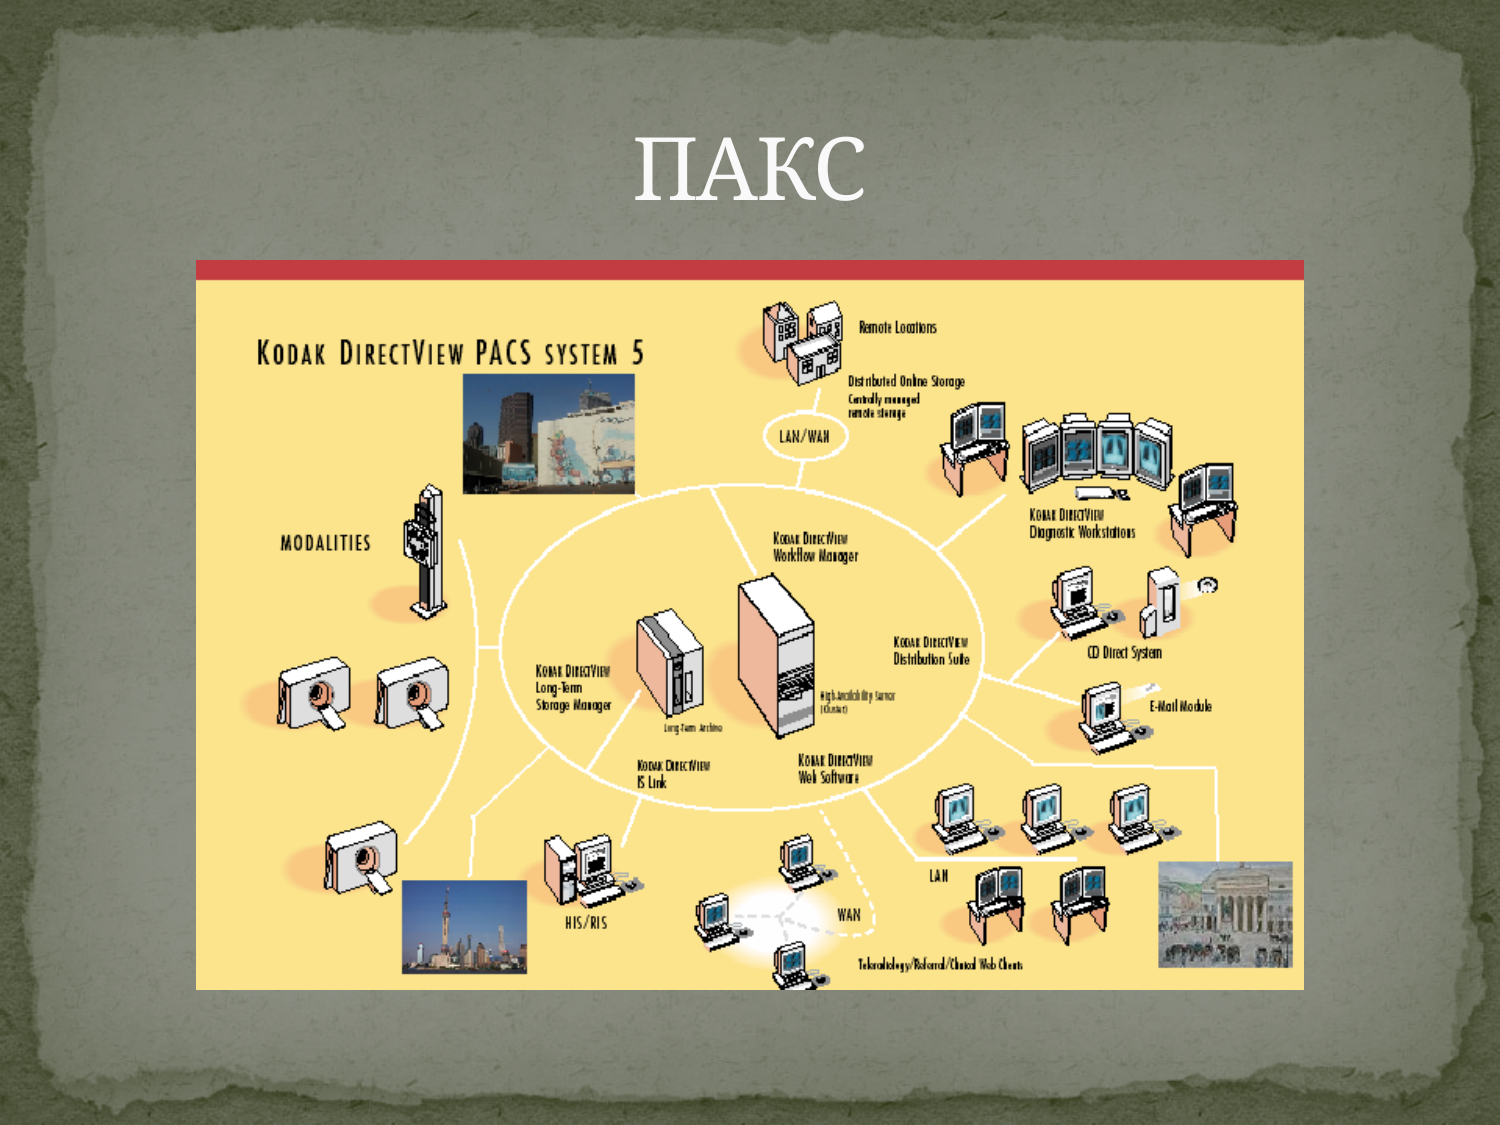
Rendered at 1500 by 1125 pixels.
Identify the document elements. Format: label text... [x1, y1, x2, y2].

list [199, 262, 1301, 988]
title ПАКС [74, 24, 1425, 225]
